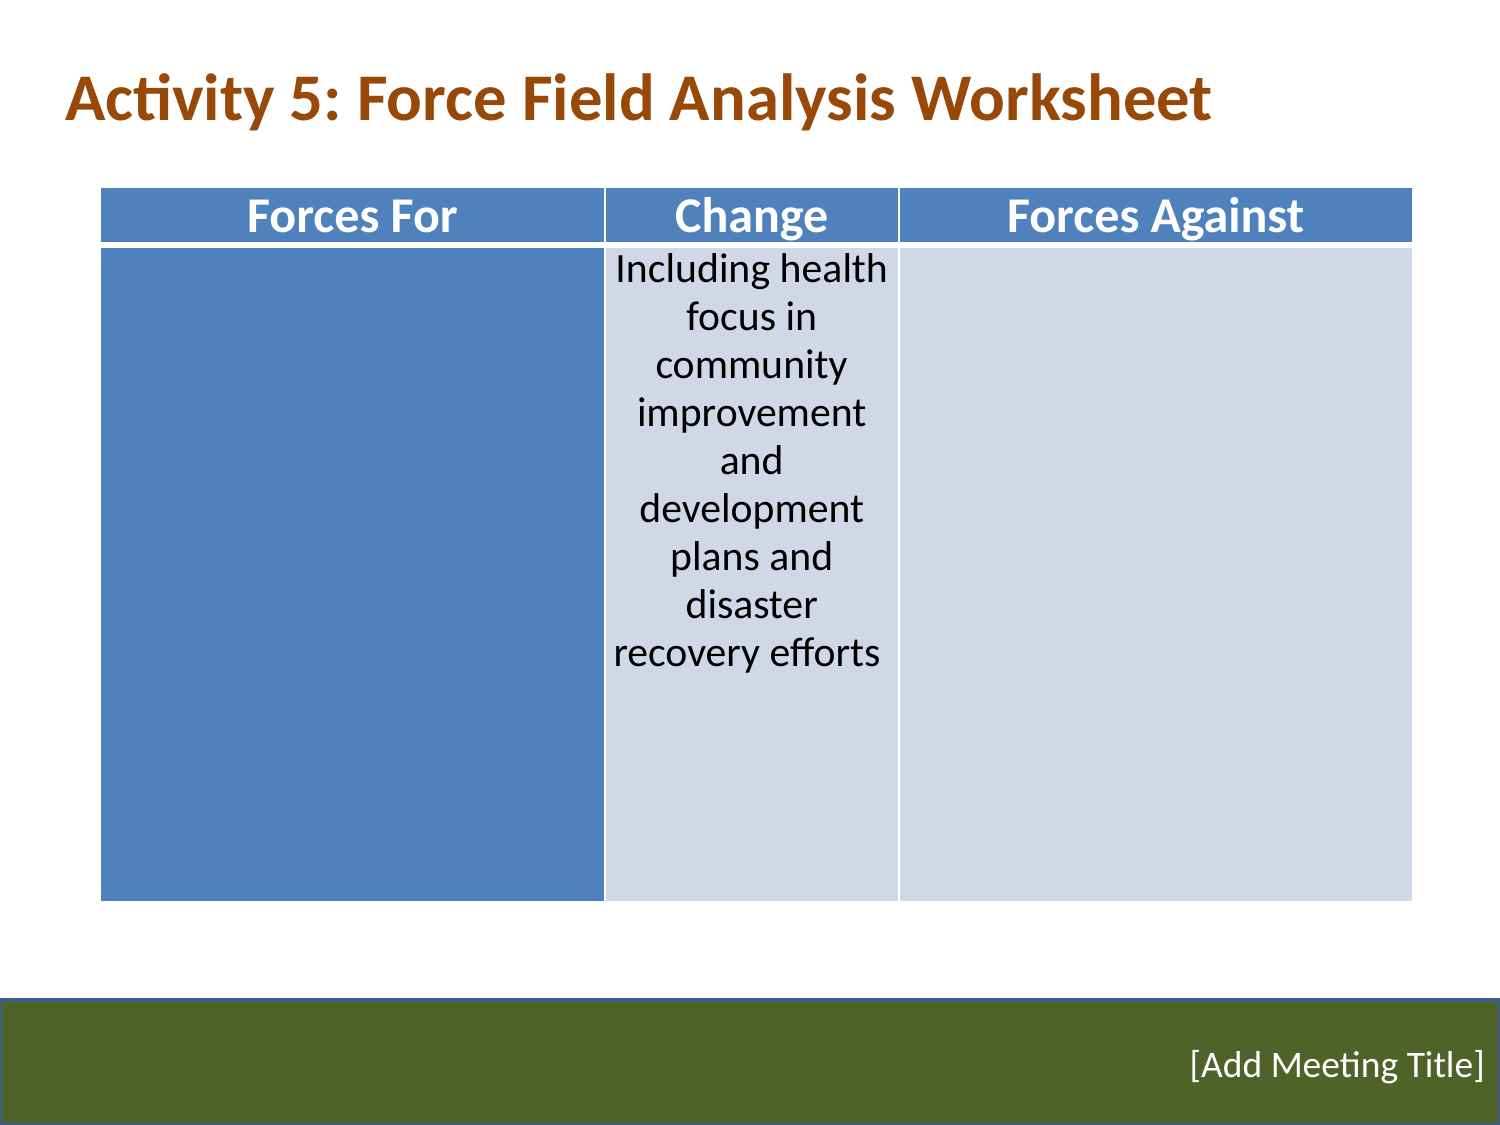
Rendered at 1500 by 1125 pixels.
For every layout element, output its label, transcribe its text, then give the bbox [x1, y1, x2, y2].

table_cell [101, 248, 604, 901]
table_header Change [606, 188, 898, 242]
title Activity 5: Force Field Analysis Worksheet [50, 0, 1400, 188]
table_cell Including health focus in community improvement and development plans and disaster recovery efforts [606, 248, 898, 901]
table_cell [900, 248, 1412, 901]
text_box [Add Meeting Title] [0, 998, 1500, 1125]
table_header Forces Against [900, 188, 1412, 242]
table_header Forces For [101, 188, 604, 242]
